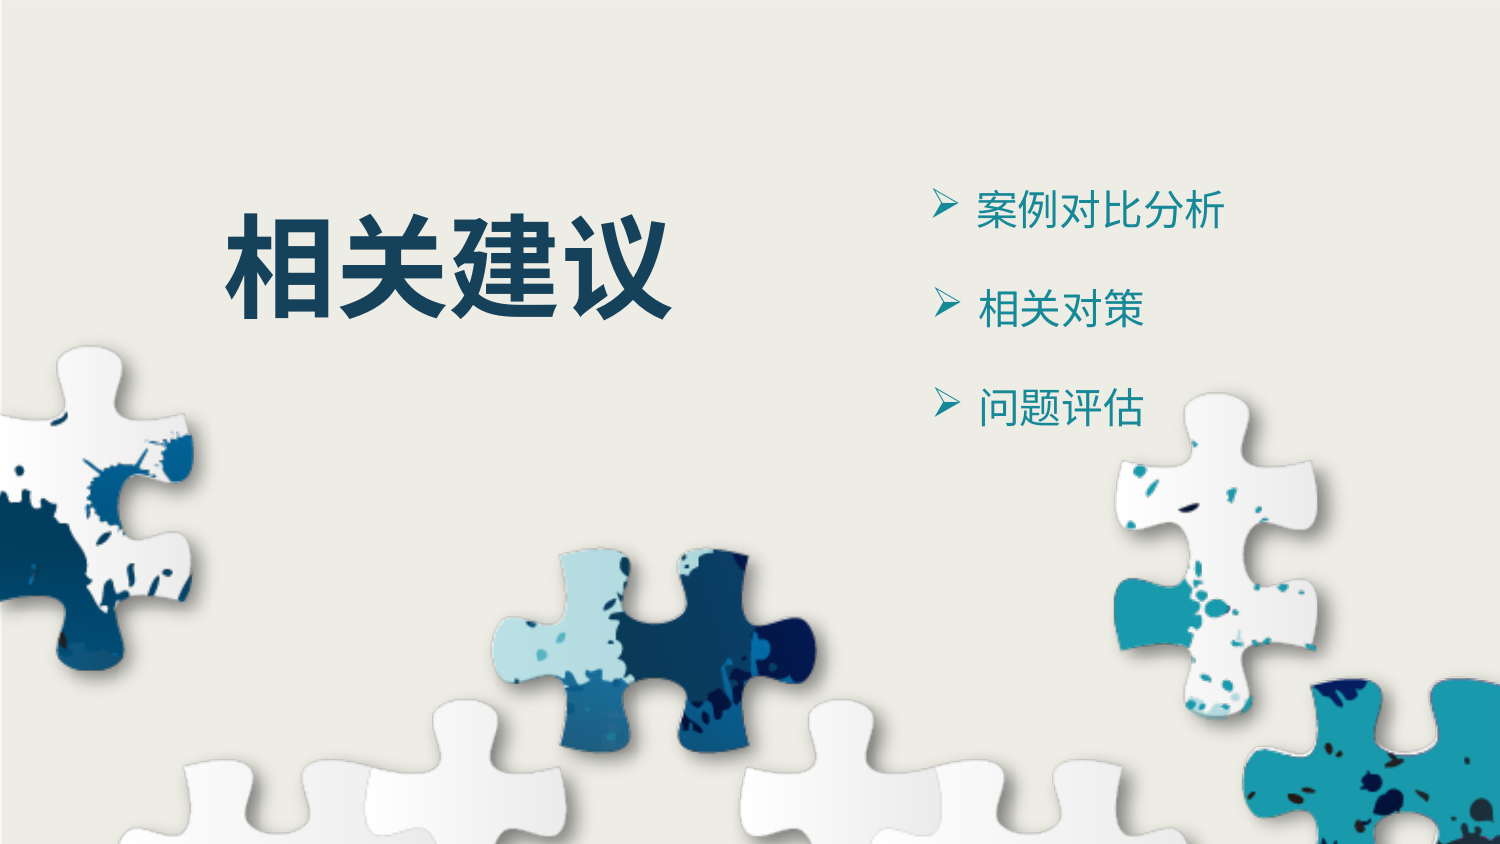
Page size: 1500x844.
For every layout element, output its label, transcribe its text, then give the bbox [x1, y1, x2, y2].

text_box 相关建议 [208, 189, 689, 340]
text_box 相关对策 [916, 275, 1161, 341]
text_box 案例对比分析 [914, 176, 1242, 241]
text_box 问题评估 [916, 374, 1161, 440]
picture [0, 0, 1500, 844]
